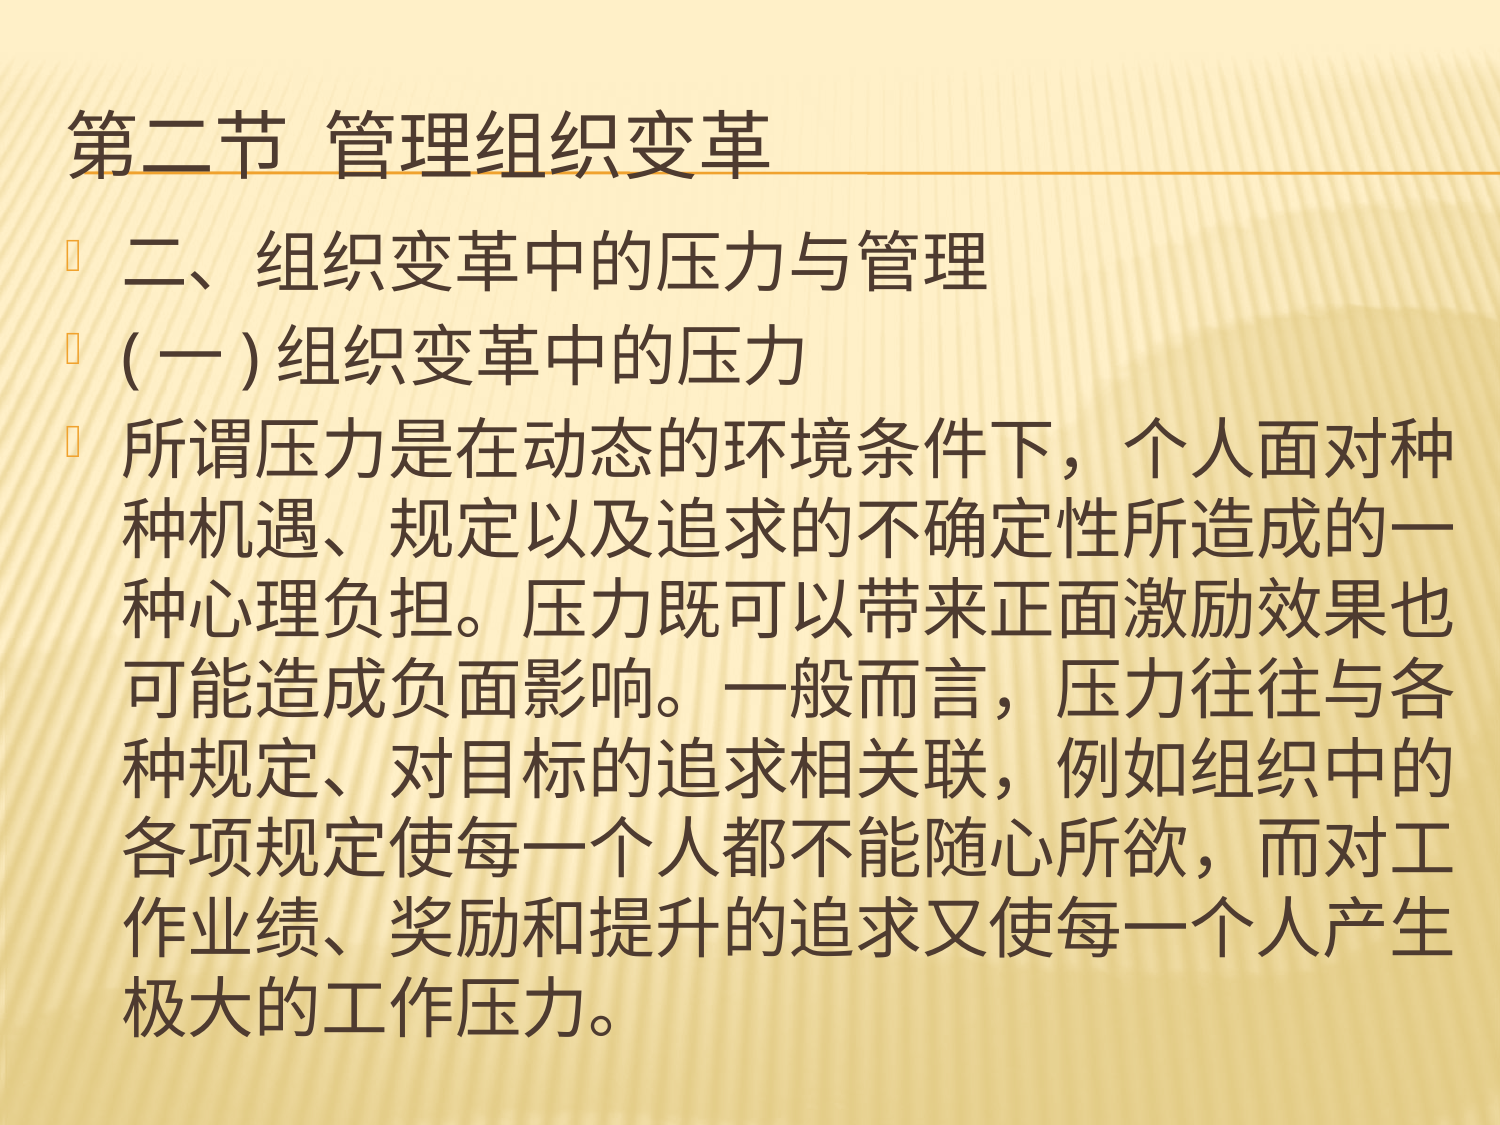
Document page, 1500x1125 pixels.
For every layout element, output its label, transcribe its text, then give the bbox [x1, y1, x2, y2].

list 二、组织变革中的压力与管理 (一)组织变革中的压力 所谓压力是在动态的环境条件下，个人面对种种机遇、规定以及追求的不确定性所造成的一种心理负担。压力既可以带来正面激励效果也可能造成负面影响。一般而言，压力往往与各种规定、对目标的追求相关联，例如组织中的各项规定使每一个人都不能随心所欲，而对工作业绩、奖励和提升的追求又使每一个人产生极大的工作压力。 [49, 212, 1476, 956]
title 第二节 管理组织变革 [50, 75, 1475, 212]
